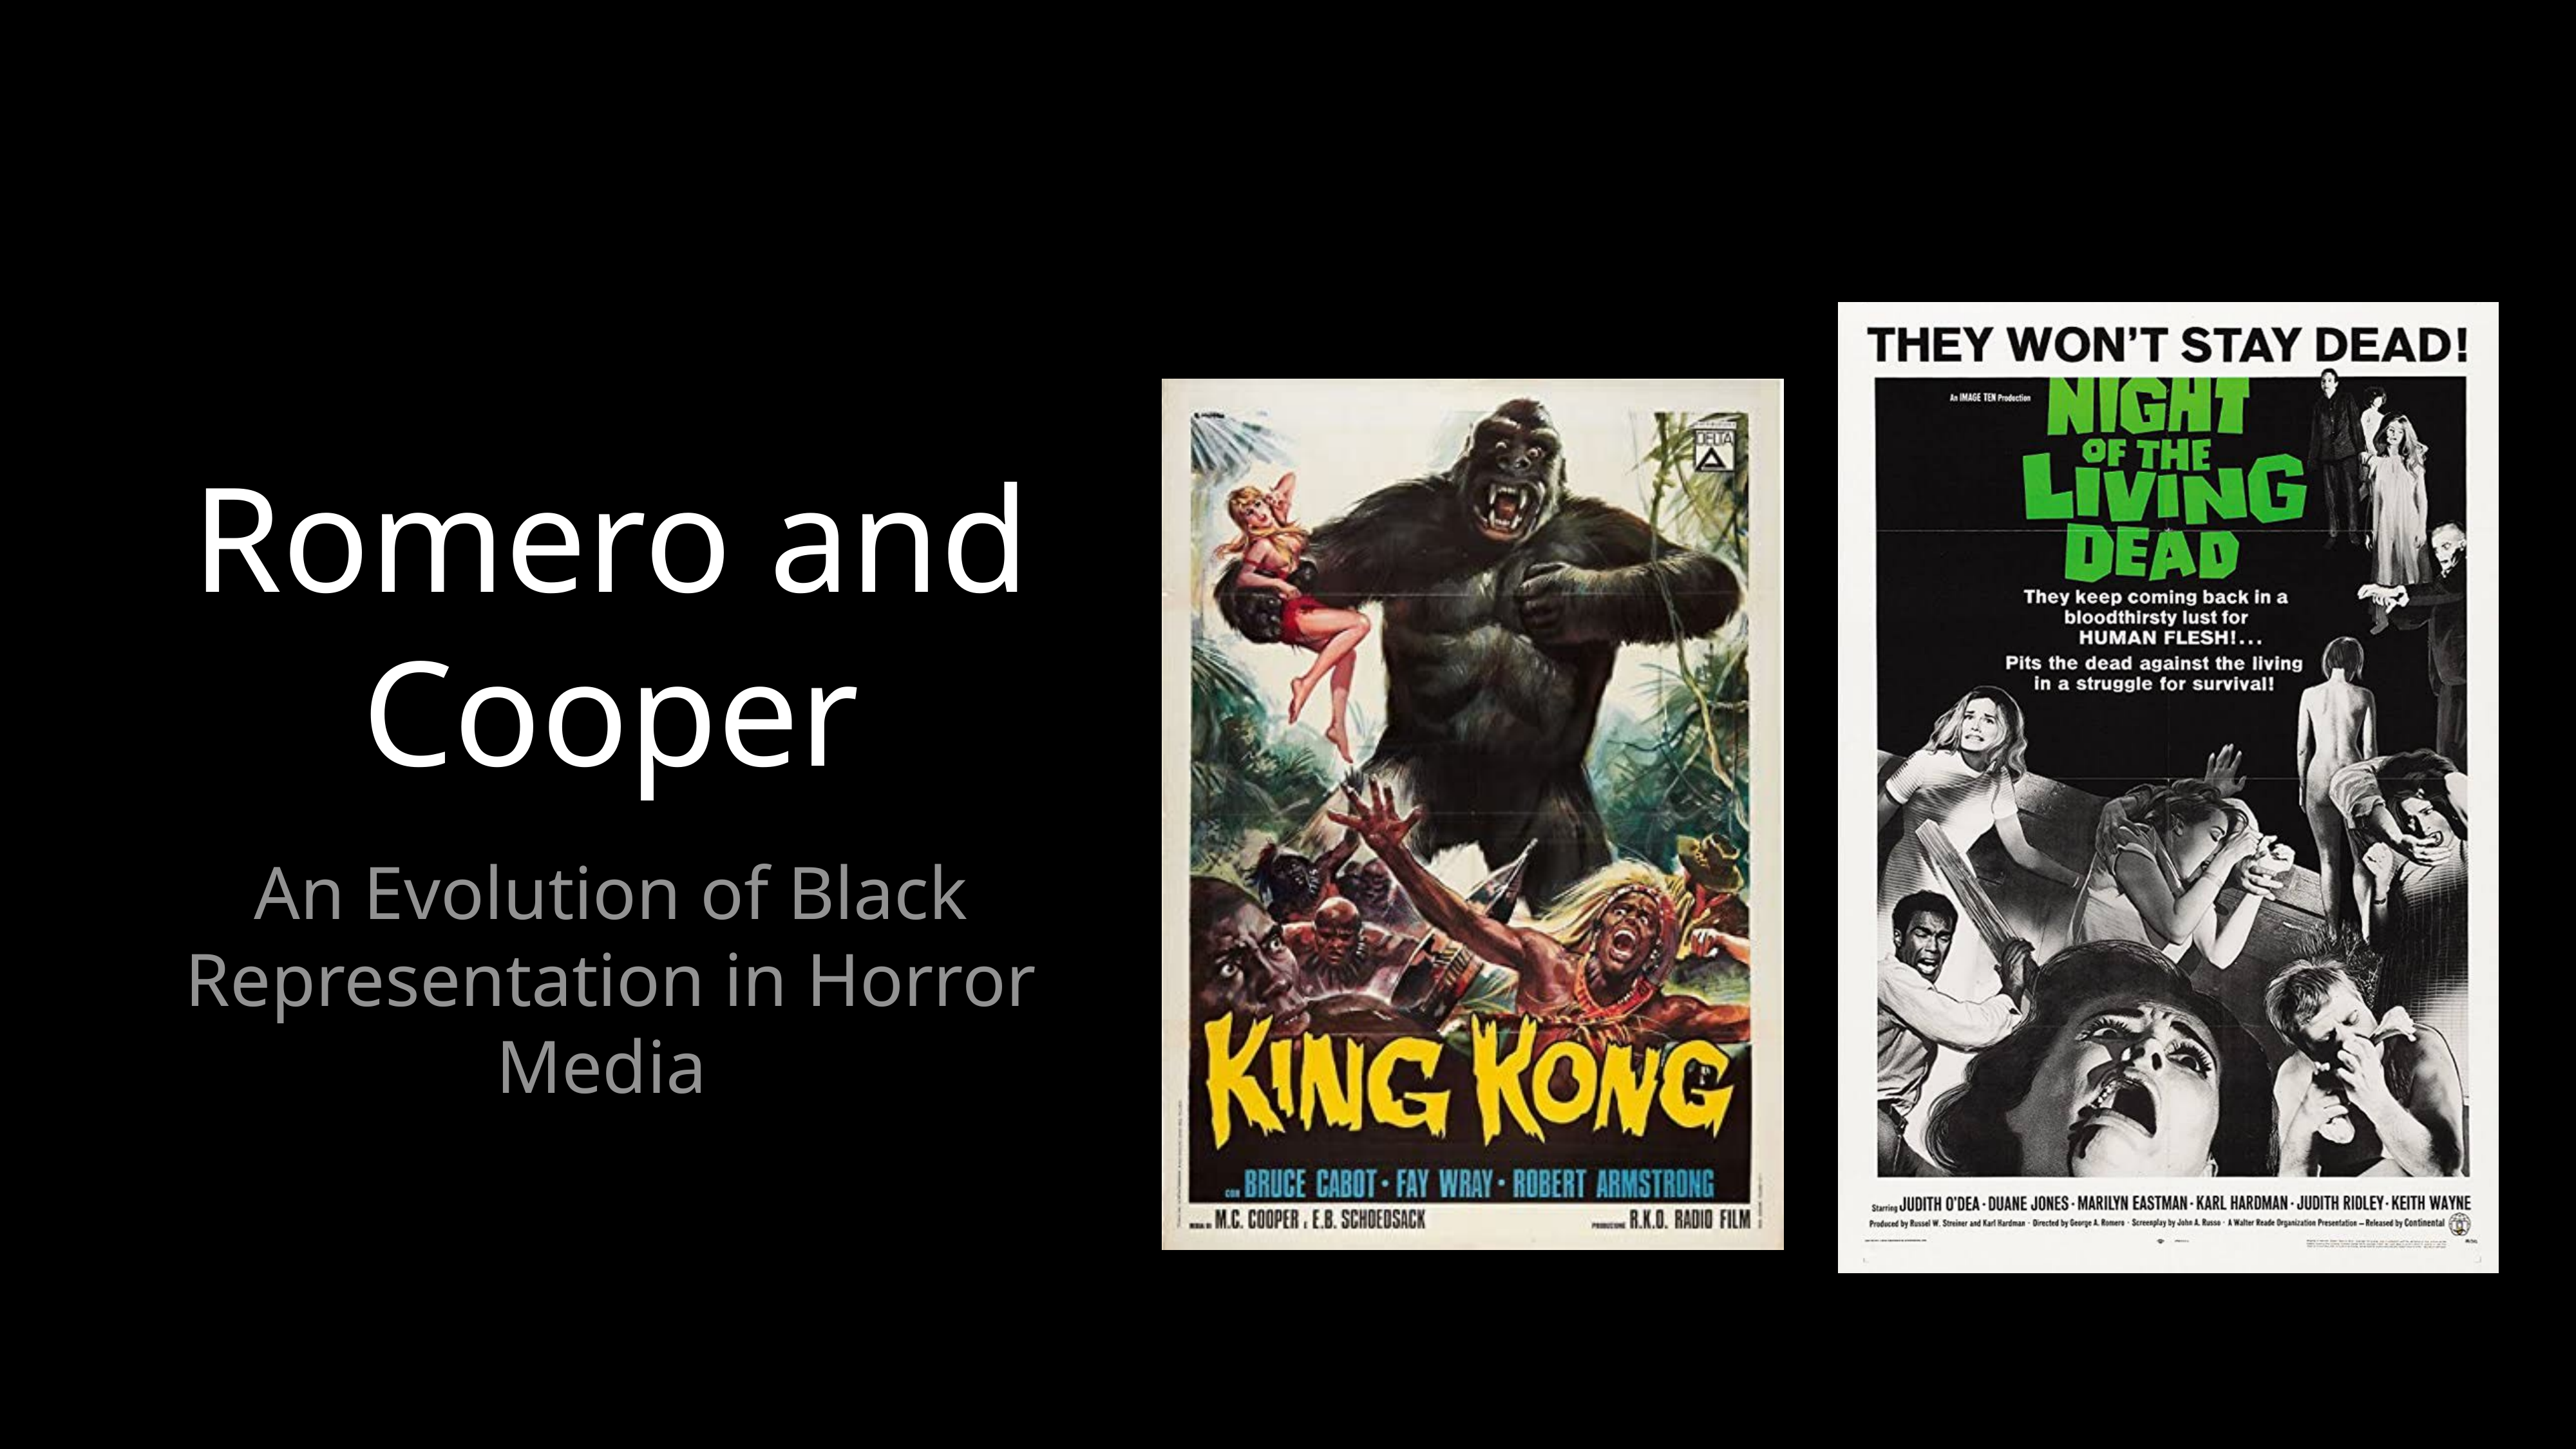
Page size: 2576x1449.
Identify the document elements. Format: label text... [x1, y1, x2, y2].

picture [1837, 301, 2499, 1274]
title Romero and Cooper [94, 178, 1128, 801]
picture [1161, 379, 1784, 1251]
list An Evolution of Black Representation in Horror Media [73, 841, 1149, 1031]
